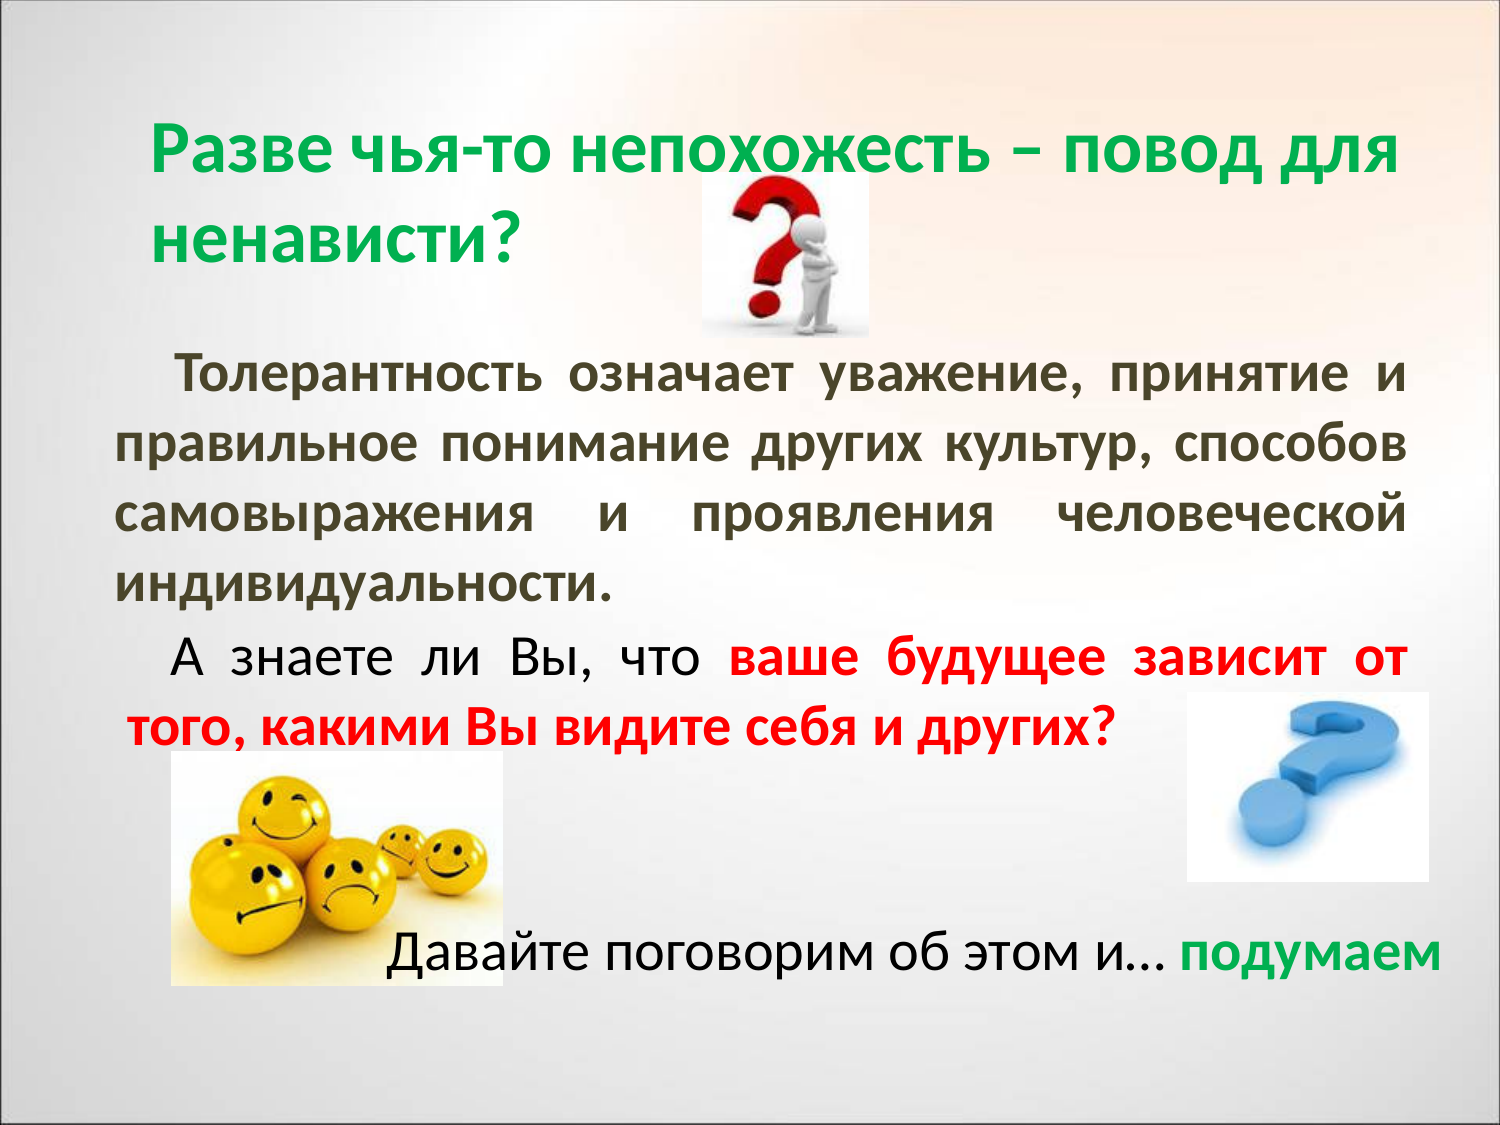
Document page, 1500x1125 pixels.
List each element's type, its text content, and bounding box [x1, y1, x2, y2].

text_box Разве чья-то непохожесть – повод для ненависти? [135, 90, 1424, 285]
picture [0, 0, 1500, 1125]
text_box Толерантность означает уважение, принятие и правильное понимание других культур, способов самовыражения и проявления человеческой индивидуальности. [100, 326, 1424, 621]
text_box А знаете ли Вы, что ваше будущее зависит от того, какими Вы видите себя и других? [112, 621, 1424, 765]
text_box Давайте поговорим об этом и… подумаем [506, 904, 1472, 990]
